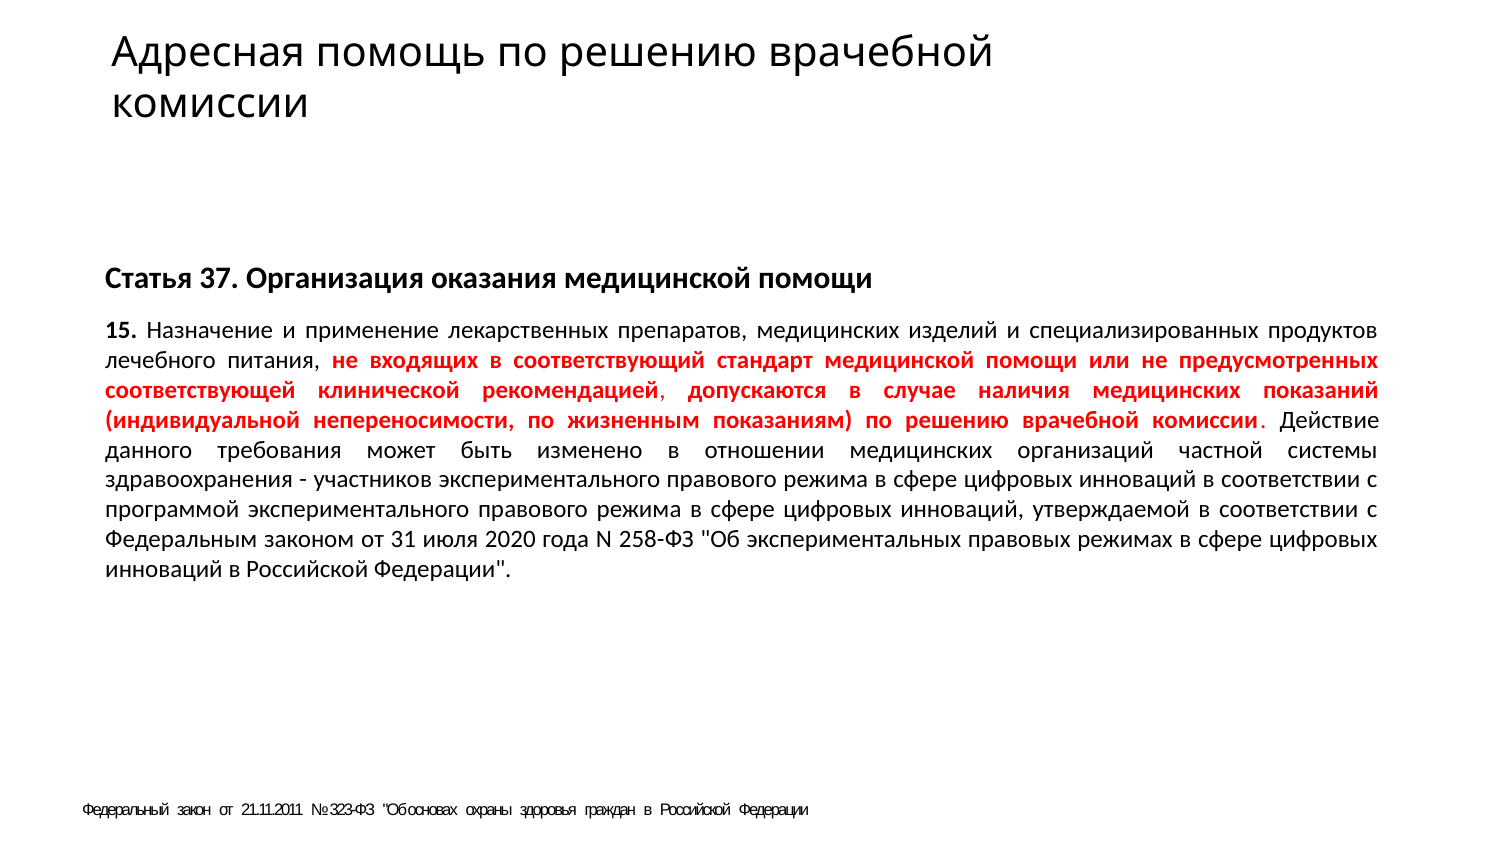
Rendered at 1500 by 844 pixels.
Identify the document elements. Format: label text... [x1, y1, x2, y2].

list Статья 37. Организация оказания медицинской помощи 15. Назначение и применение лекарственных препаратов, медицинских изделий и специализированных продуктов лечебного питания, не входящих в соответствующий стандарт медицинской помощи или не предусмотренных соответствующей клинической рекомендацией, допускаются в случае наличия медицинских показаний (индивидуальной непереносимости, по жизненным показаниям) по решению врачебной комиссии. Действие данного требования может быть изменено в отношении медицинских организаций частной системы здравоохранения - участников экспериментального правового режима в сфере цифровых инноваций в соответствии с программой экспериментального правового режима в сфере цифровых инноваций, утверждаемой в соответствии с Федеральным законом от 31 июля 2020 года N 258-ФЗ "Об экспериментальных правовых режимах в сфере цифровых инноваций в Российской Федерации". [90, 249, 1395, 785]
title Федеральный закон от 21.11.2011 № 323-ФЗ "Об основах охраны здоровья граждан в Российской Федерации [82, 801, 1500, 844]
text_box Адресная помощь по решению врачебной комиссии [111, 25, 1201, 126]
